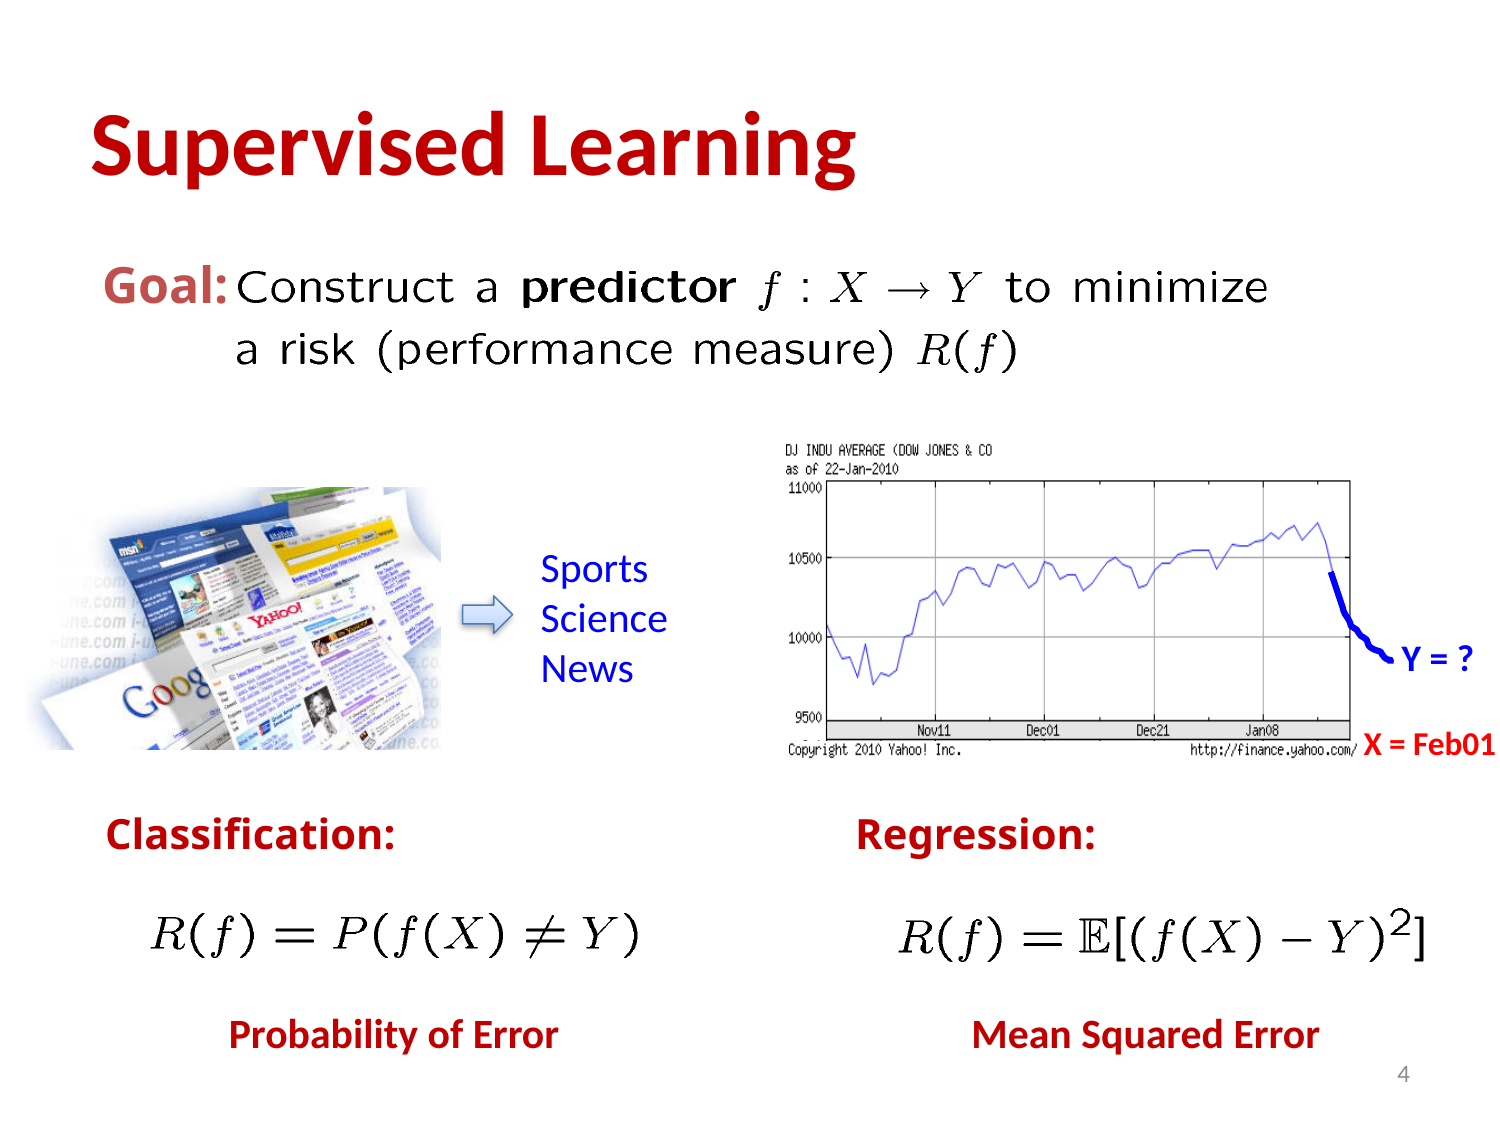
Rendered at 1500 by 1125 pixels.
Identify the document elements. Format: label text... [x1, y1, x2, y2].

text_box Sports Science News [525, 533, 684, 699]
slide_number 4 [1074, 1042, 1425, 1103]
text_box Probability of Error [213, 999, 575, 1065]
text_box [87, 245, 1388, 376]
picture [24, 487, 441, 751]
picture [897, 908, 1426, 963]
text_box Mean Squared Error [956, 999, 1336, 1065]
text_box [785, 439, 1500, 788]
text_box [461, 595, 514, 635]
title Supervised Learning [75, 45, 1425, 233]
text_box Classification: Regression: [90, 800, 1122, 865]
picture [149, 912, 638, 959]
